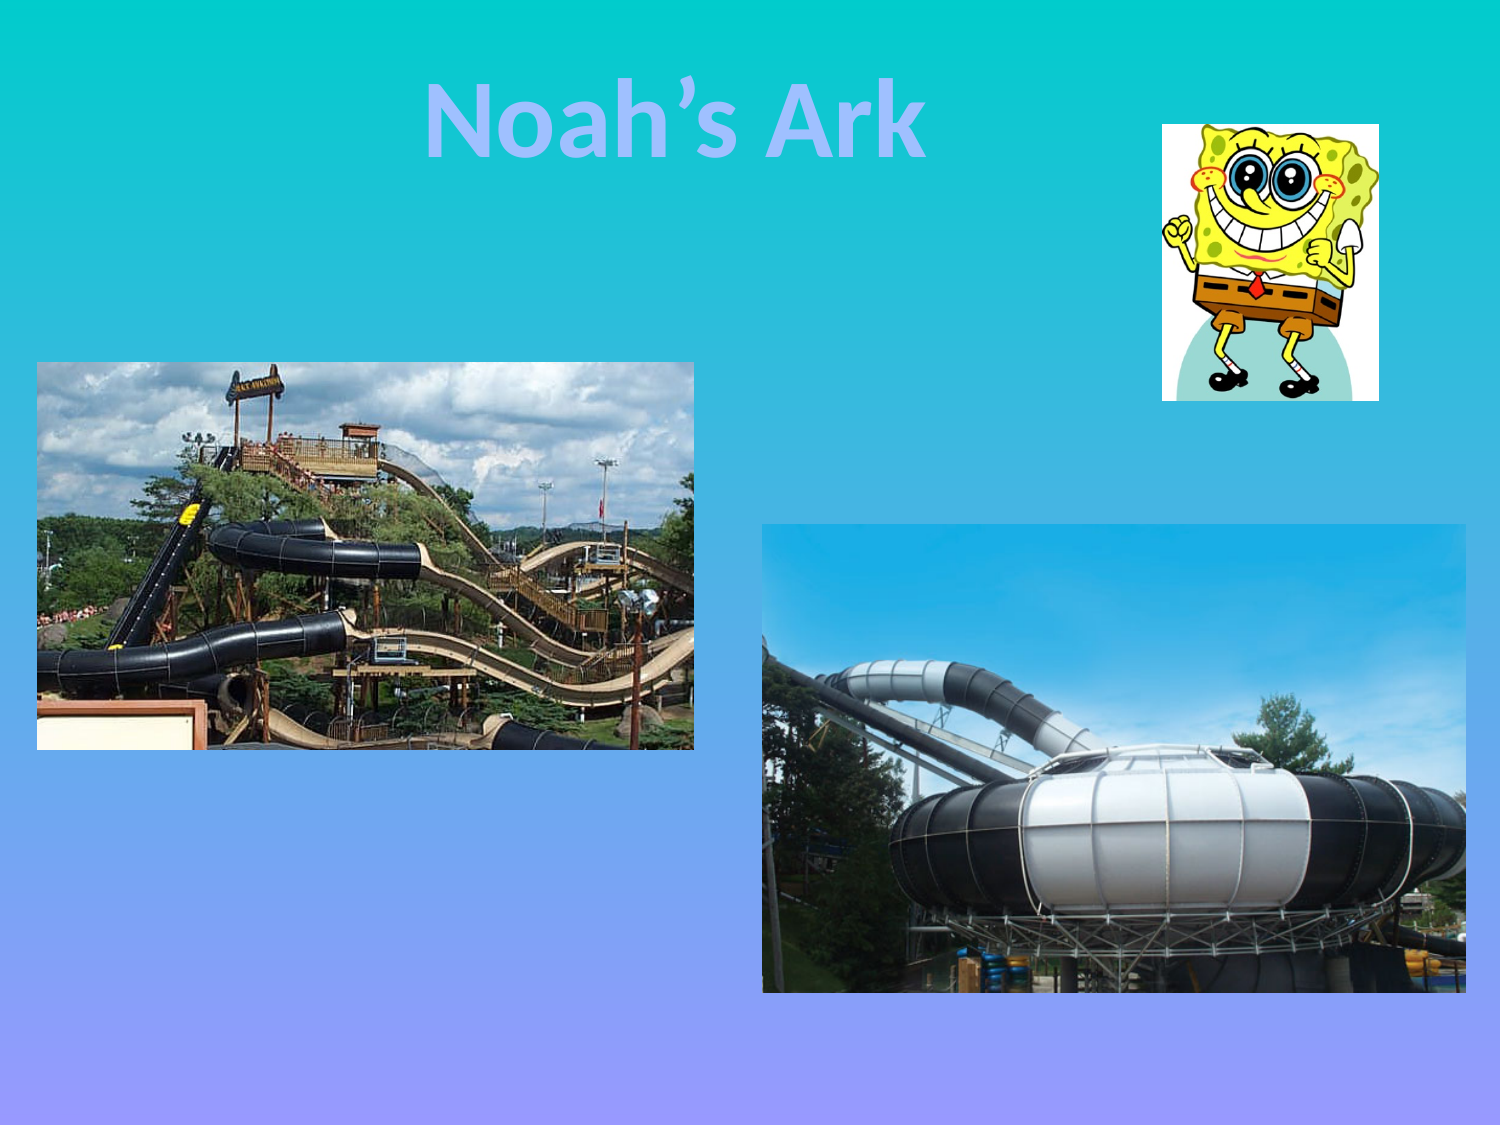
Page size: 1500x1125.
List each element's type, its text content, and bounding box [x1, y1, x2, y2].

picture [762, 524, 1466, 994]
text_box Noah’s Ark [200, 37, 1150, 188]
picture [1162, 124, 1379, 401]
picture [37, 362, 694, 751]
list [75, 262, 1425, 1005]
